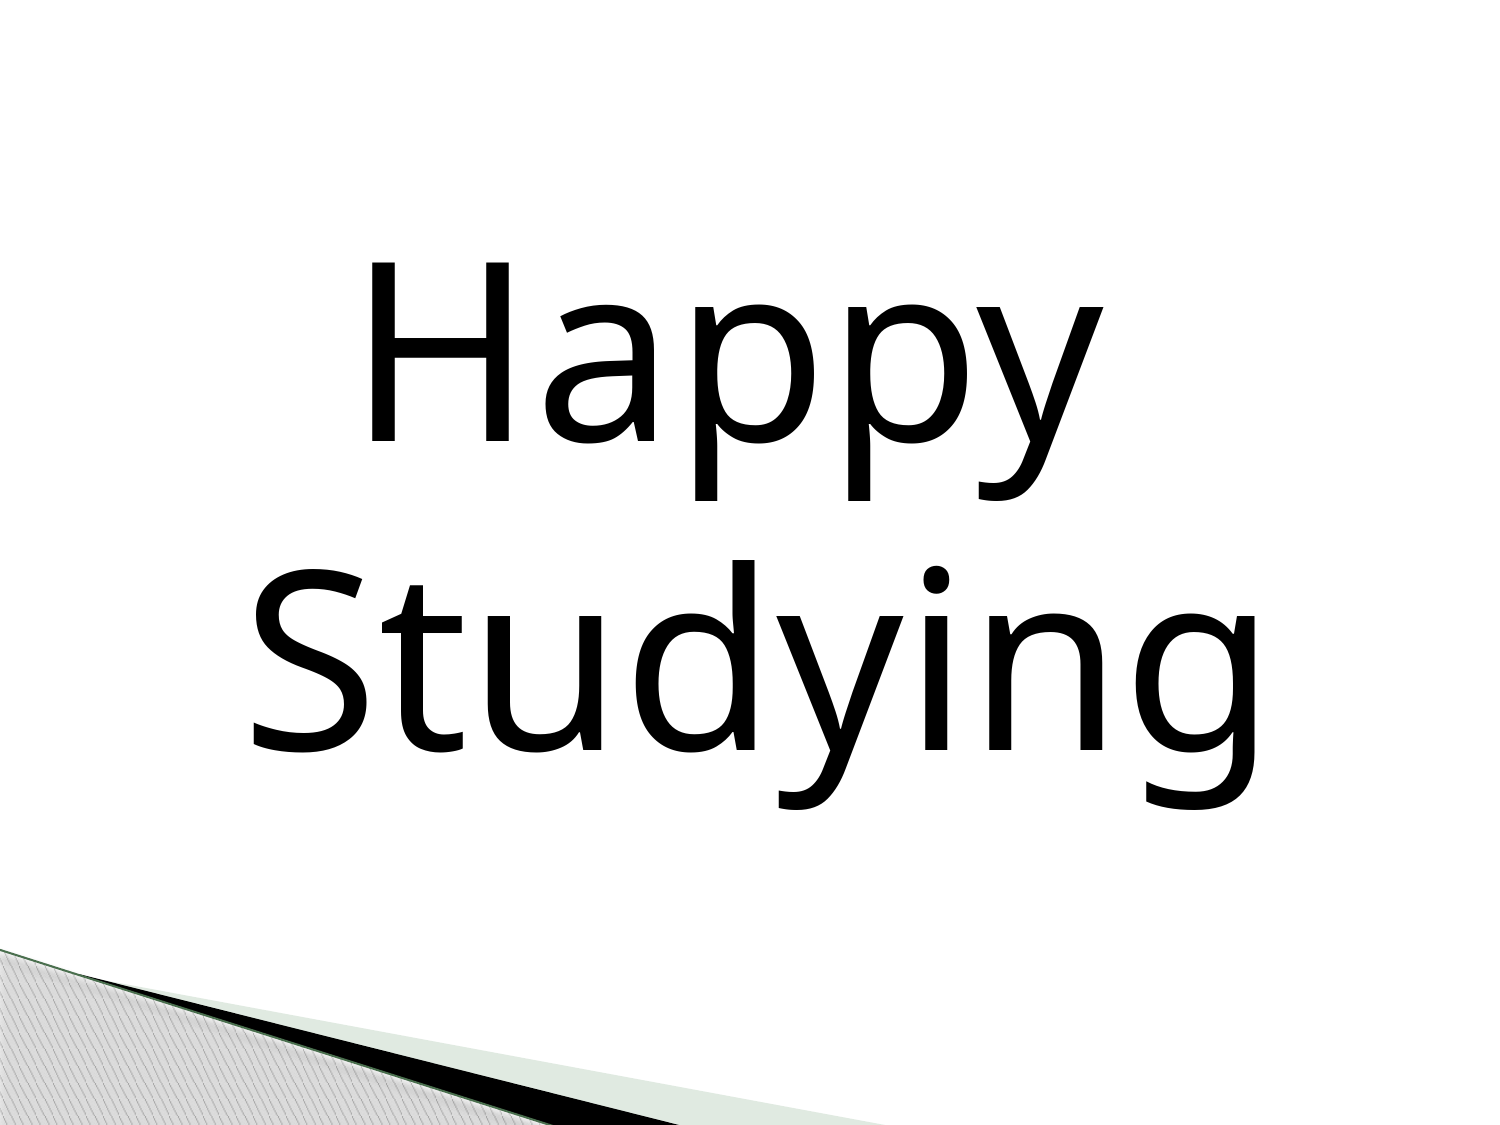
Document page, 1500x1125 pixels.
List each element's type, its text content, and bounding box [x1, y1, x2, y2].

list Happy Studying [75, 184, 1425, 986]
